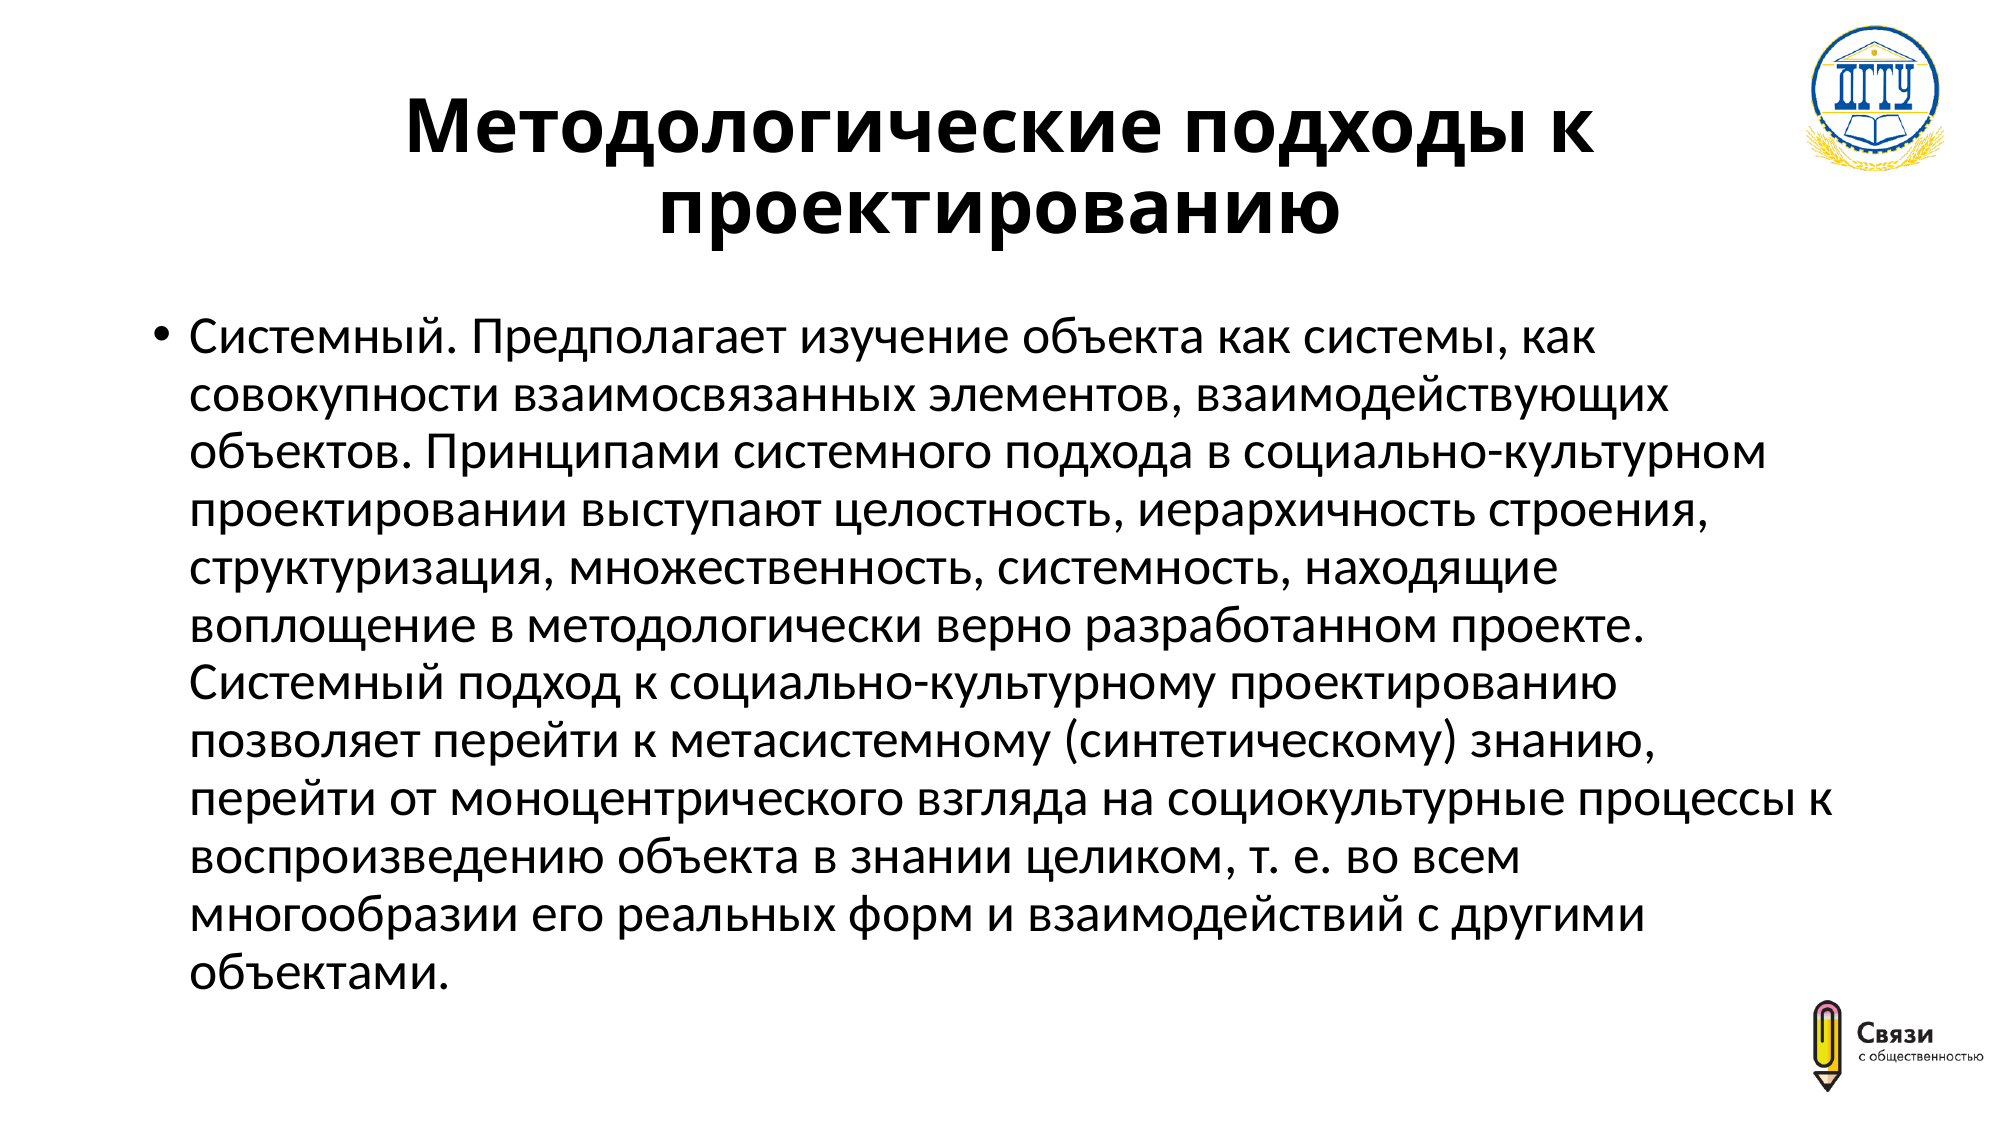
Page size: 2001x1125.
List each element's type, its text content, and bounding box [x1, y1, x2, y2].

picture [1813, 1000, 1988, 1092]
list Системный. Предполагает изучение объекта как системы, как совокупности взаимосвязанных элементов, взаимодействующих объектов. Принципами системного подхода в социально-культурном проектировании выступают целостность, иерархичность строения, структуризация, множественность, системность, находящие воплощение в методологически верно разработанном проекте. Системный подход к социально-культурному проектированию позволяет перейти к метасистемному (синтетическому) знанию, перейти от моноцентрического взгляда на социокультурные процессы к воспроизведению объекта в знании целиком, т. е. во всем многообразии его реальных форм и взаимодействий с другими объектами. [137, 299, 1863, 1014]
picture [1806, 25, 1944, 171]
title Методологические подходы к проектированию [137, 59, 1863, 278]
